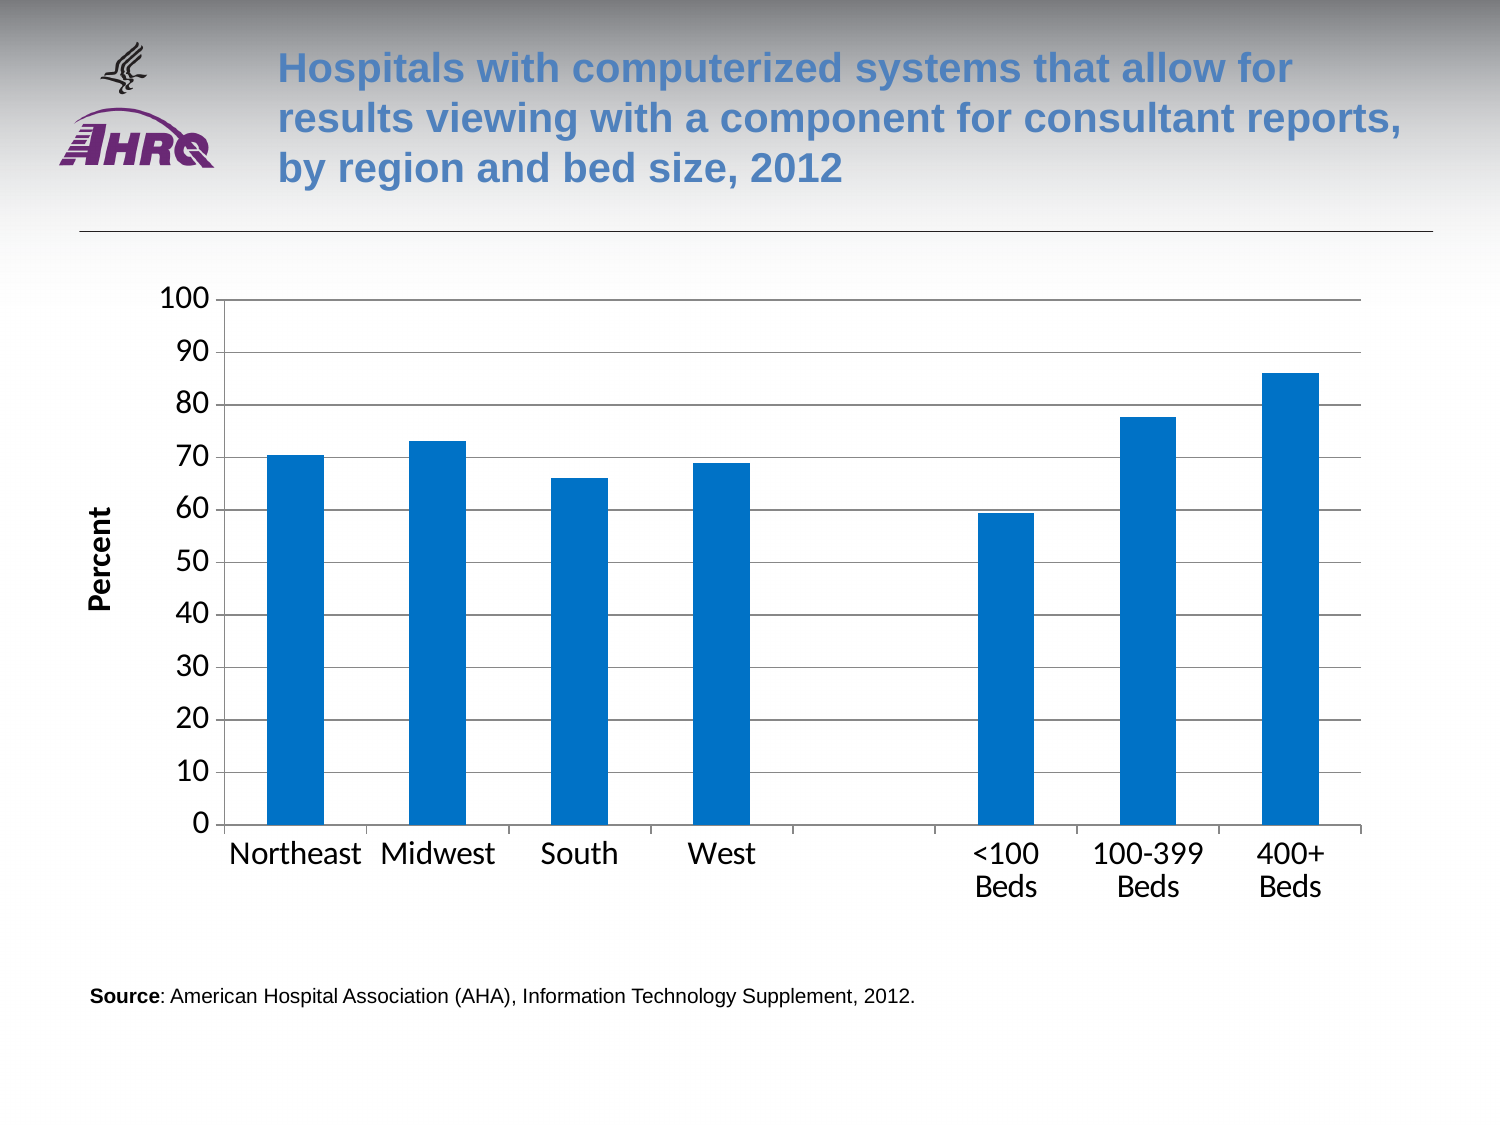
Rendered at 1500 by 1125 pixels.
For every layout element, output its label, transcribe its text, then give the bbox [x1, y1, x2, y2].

text_box Source: American Hospital Association (AHA), Information Technology Supplement, 2012. [75, 991, 1175, 1015]
chart [74, 262, 1426, 983]
picture [0, 0, 1500, 1125]
title Hospitals with computerized systems that allow for results viewing with a component for consultant reports, by region and bed size, 2012 [262, 45, 1425, 188]
